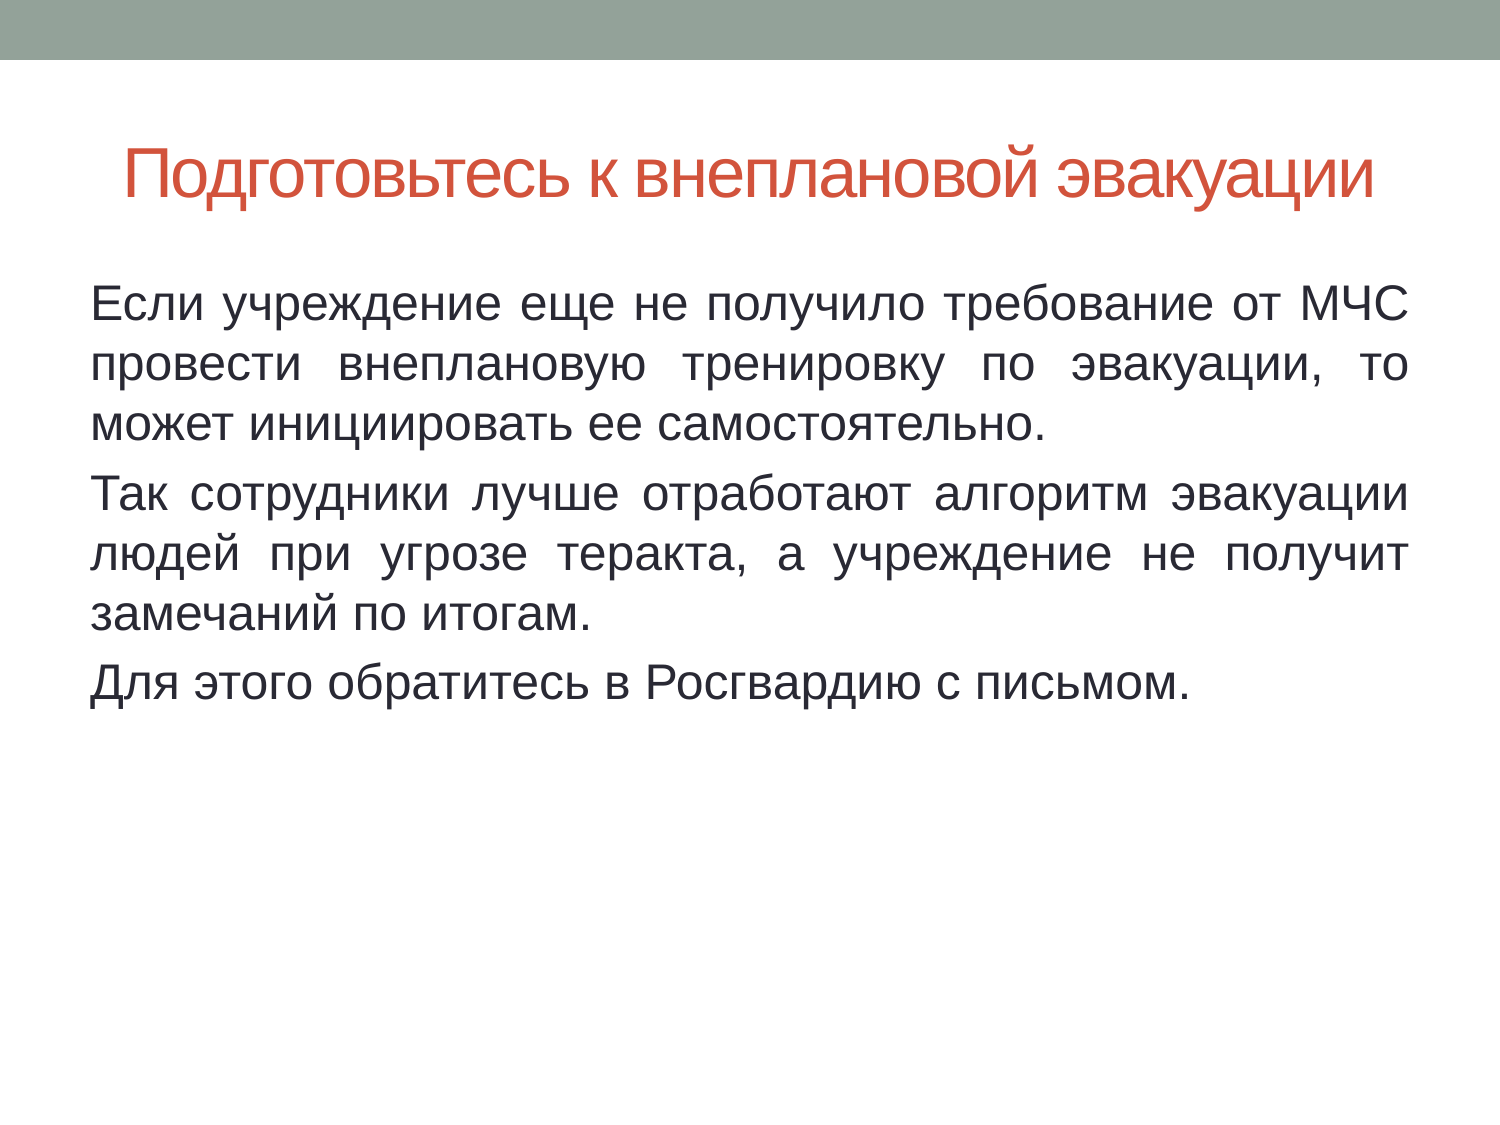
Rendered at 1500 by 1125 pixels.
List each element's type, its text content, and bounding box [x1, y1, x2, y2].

list Если учреждение еще не получило требование от МЧС провести внеплановую тренировку по эвакуации, то может инициировать ее самостоятельно. Так сотрудники лучше отработают алгоритм эвакуации людей при угрозе теракта, а учреждение не получит замечаний по итогам. Для этого обратитесь в Росгвардию с письмом. [75, 262, 1425, 1063]
title Подготовьтесь к внеплановой эвакуации [75, 87, 1425, 250]
